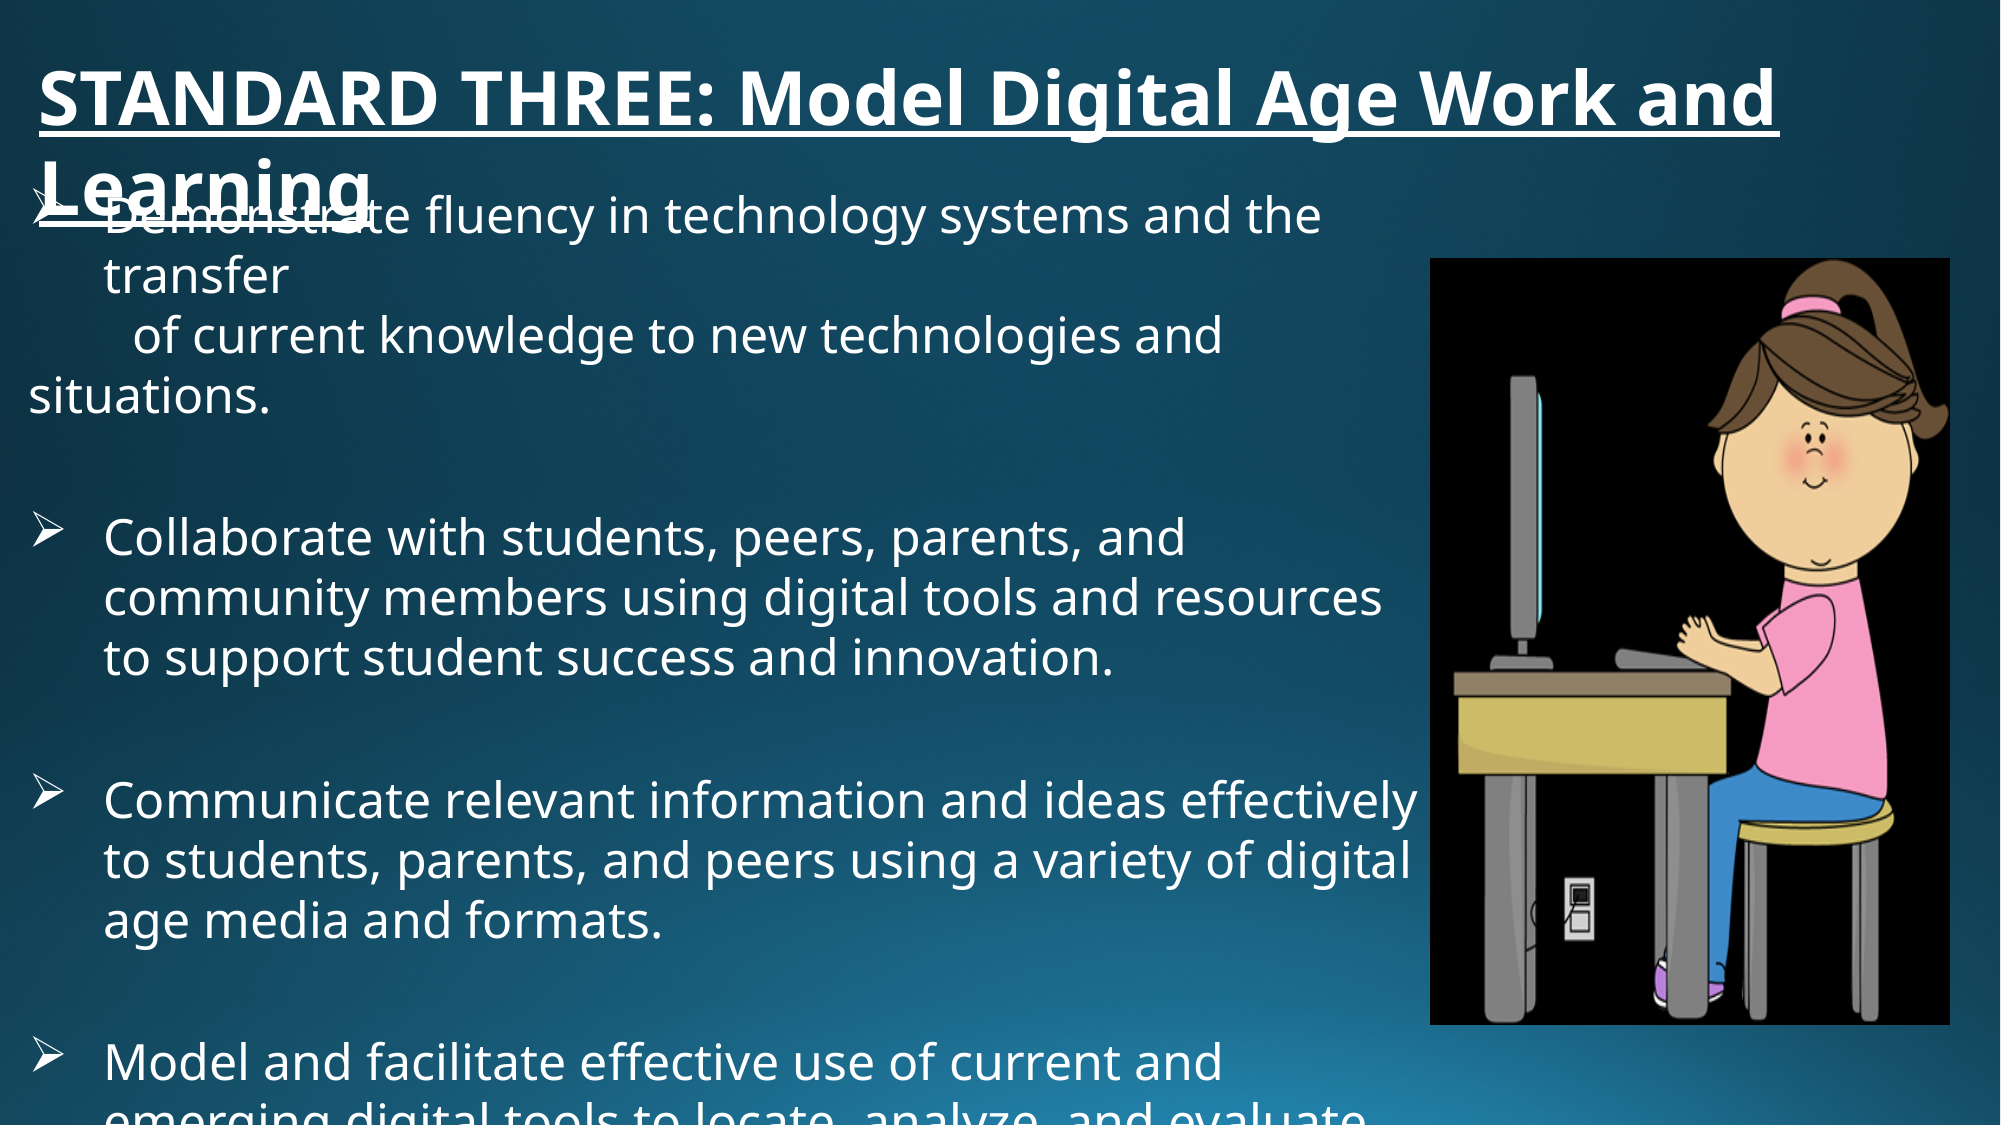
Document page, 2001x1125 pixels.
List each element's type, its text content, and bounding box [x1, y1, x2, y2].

picture [0, 0, 2001, 1125]
text_box Demonstrate fluency in technology systems and the transfer of current knowledge to new technologies and situations. Collaborate with students, peers, parents, and community members using digital tools and resources to support student success and innovation. Communicate relevant information and ideas effectively to students, parents, and peers using a variety of digital age media and formats. Model and facilitate effective use of current and emerging digital tools to locate, analyze, and evaluate, and use information resources to support research and learning. [13, 175, 1436, 1125]
text_box STANDARD THREE: Model Digital Age Work and Learning [23, 43, 1950, 239]
